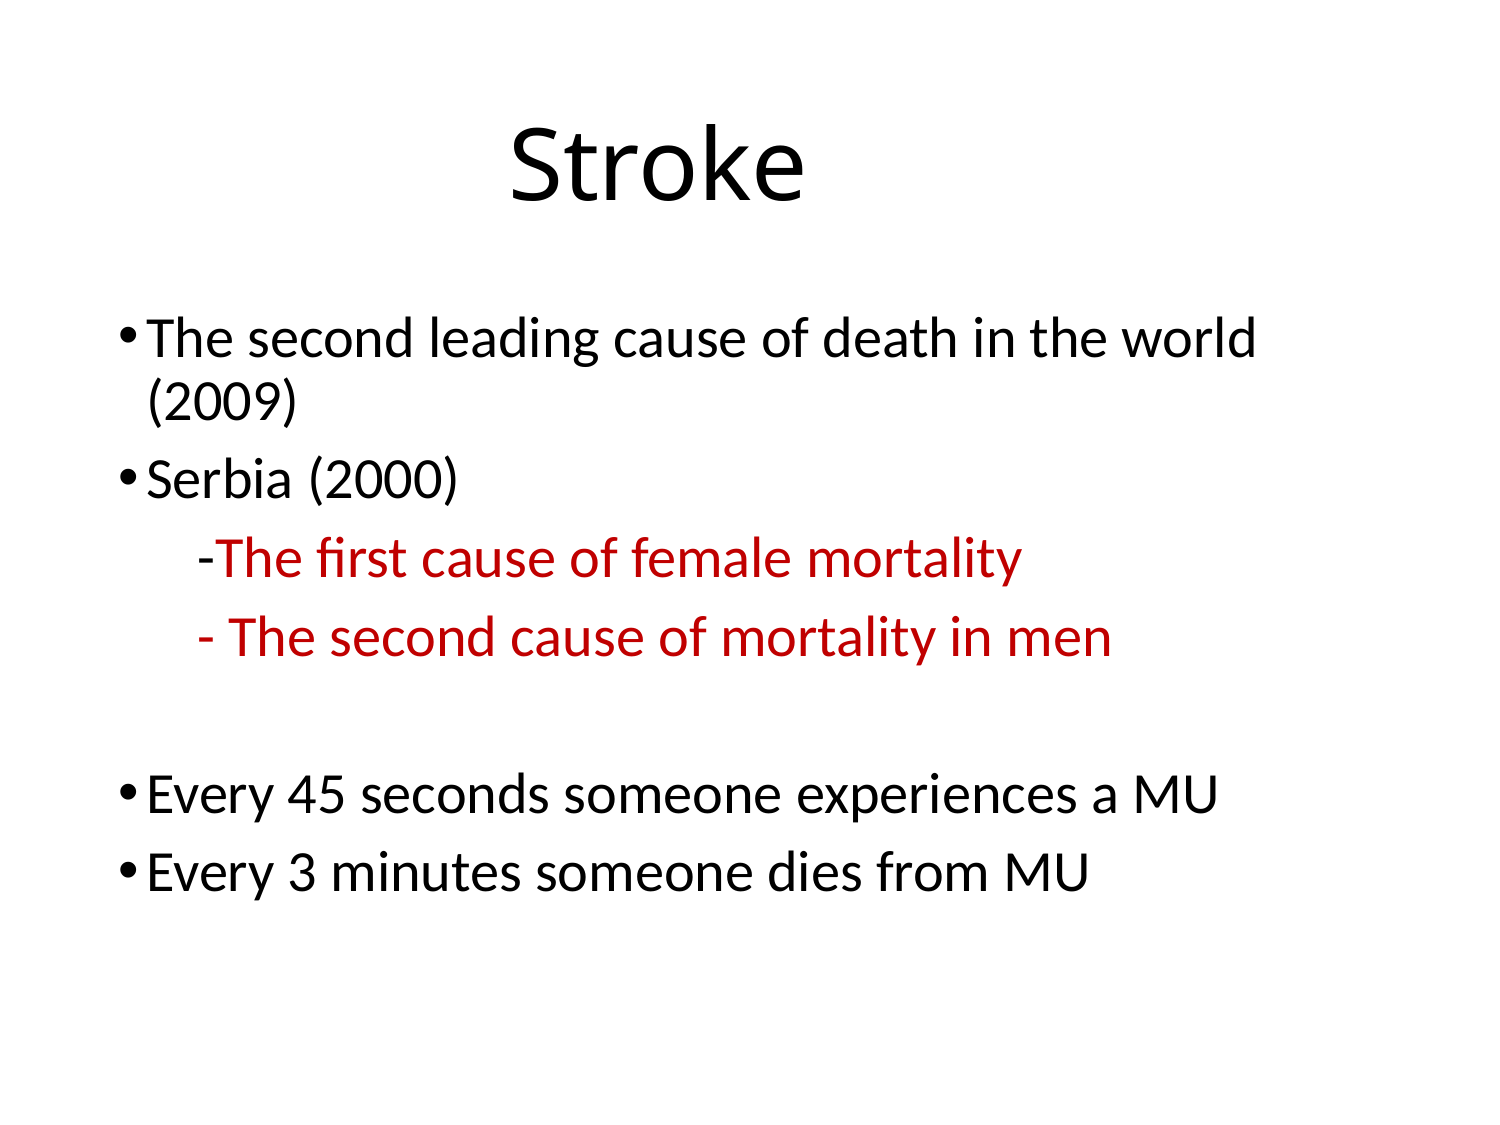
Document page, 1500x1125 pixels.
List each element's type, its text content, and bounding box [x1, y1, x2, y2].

list The second leading cause of death in the world (2009) Serbia (2000) -The first cause of female mortality - The second cause of mortality in men Every 45 seconds someone experiences a MU Every 3 minutes someone dies from MU [103, 299, 1397, 1014]
title Stroke [103, 59, 1397, 278]
